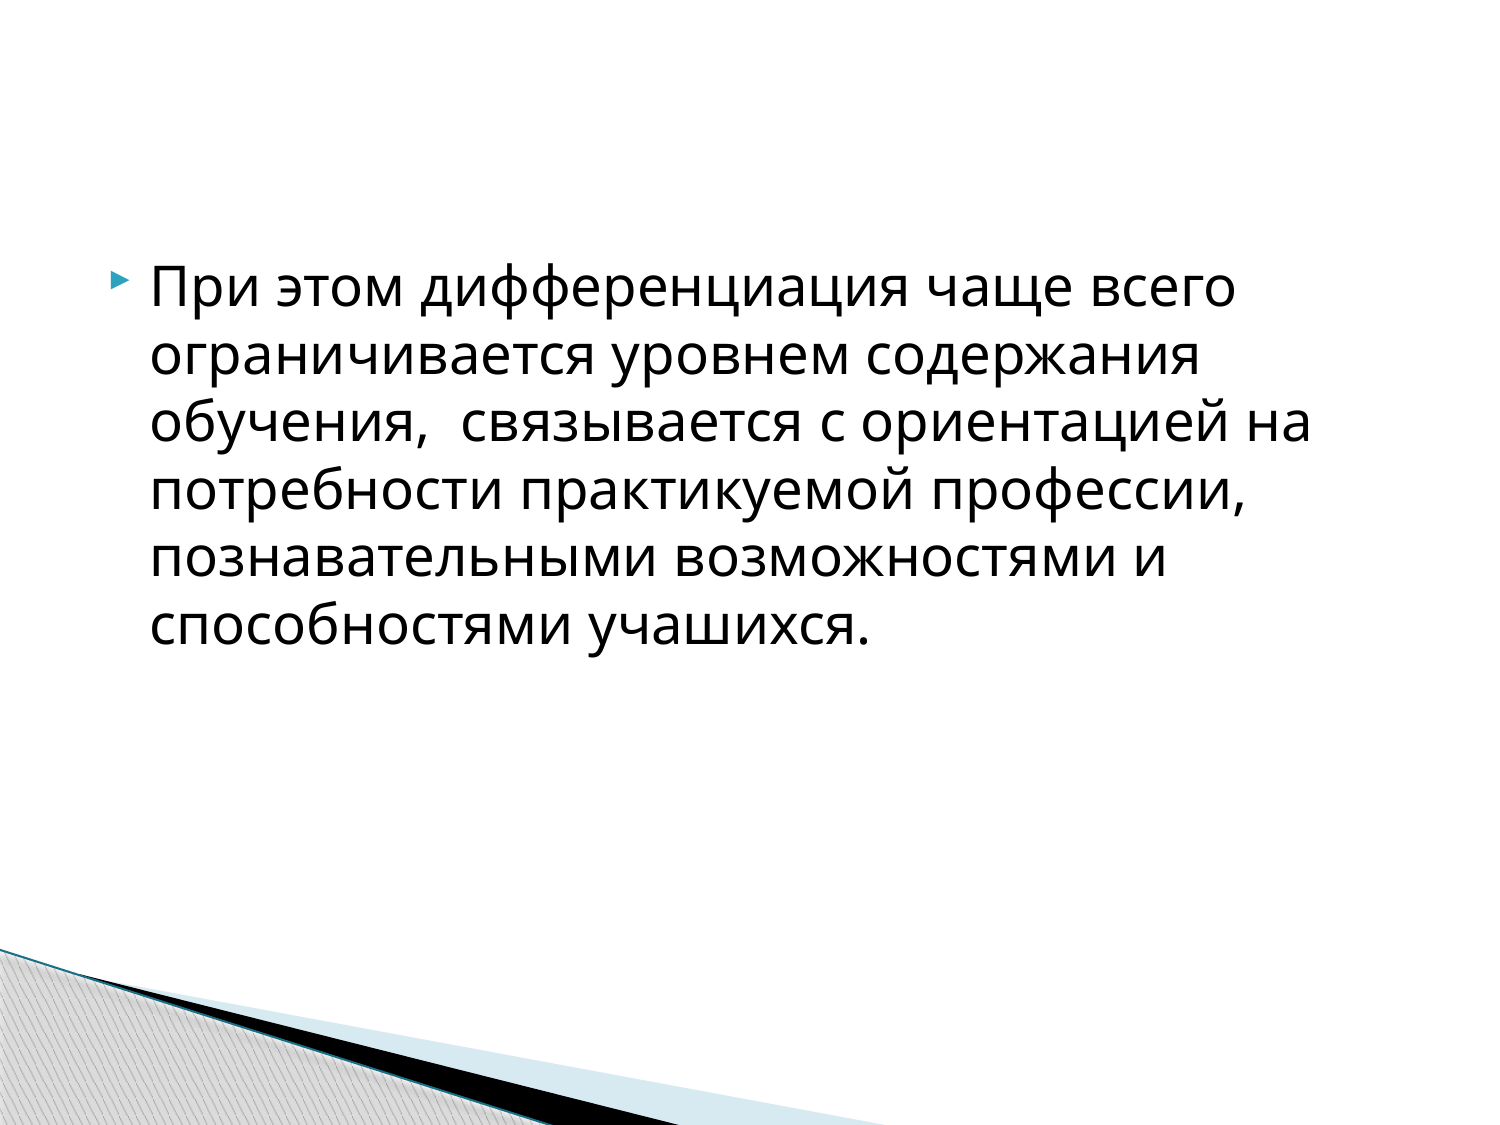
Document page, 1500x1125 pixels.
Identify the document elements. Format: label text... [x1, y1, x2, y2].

list При этом дифференциация чаще всего ограничивается уровнем содержания обучения, связывается с ориентацией на потребности практикуемой профессии, познавательными возможностями и способностями учашихся. [75, 243, 1425, 986]
